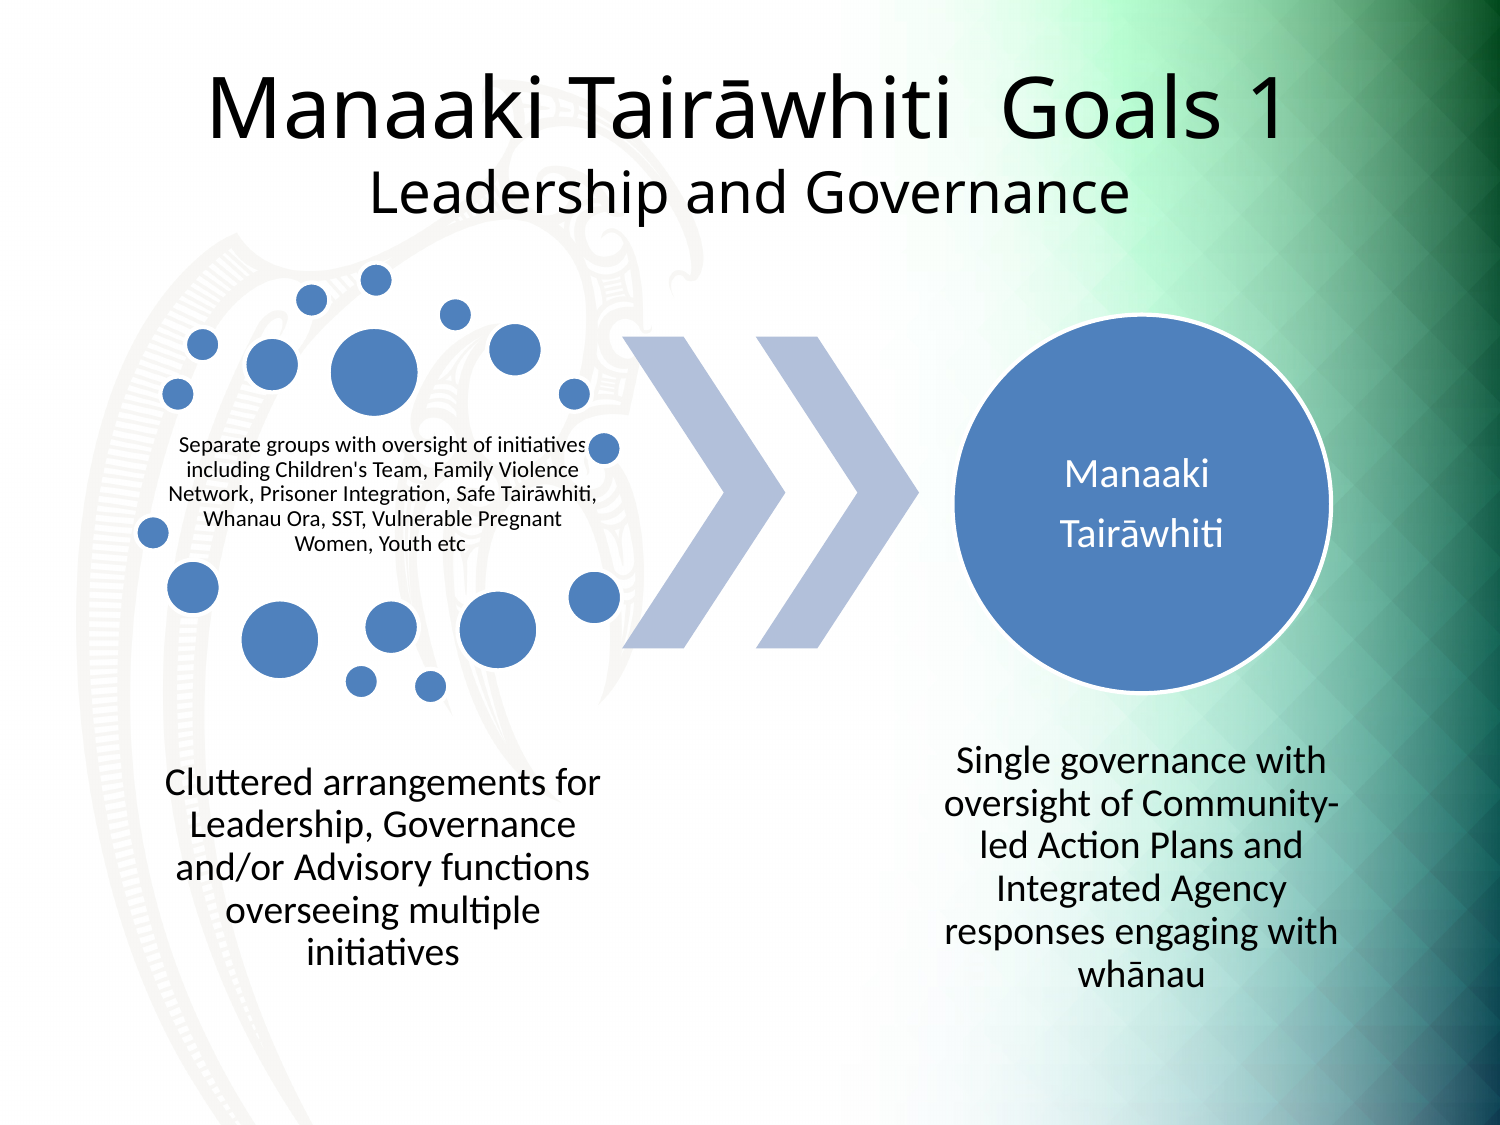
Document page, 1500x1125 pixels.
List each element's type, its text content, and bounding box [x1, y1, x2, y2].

picture [0, 0, 1500, 1125]
title Manaaki Tairāwhiti Goals 1 Leadership and Governance [75, 45, 1425, 233]
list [74, 262, 1426, 1006]
